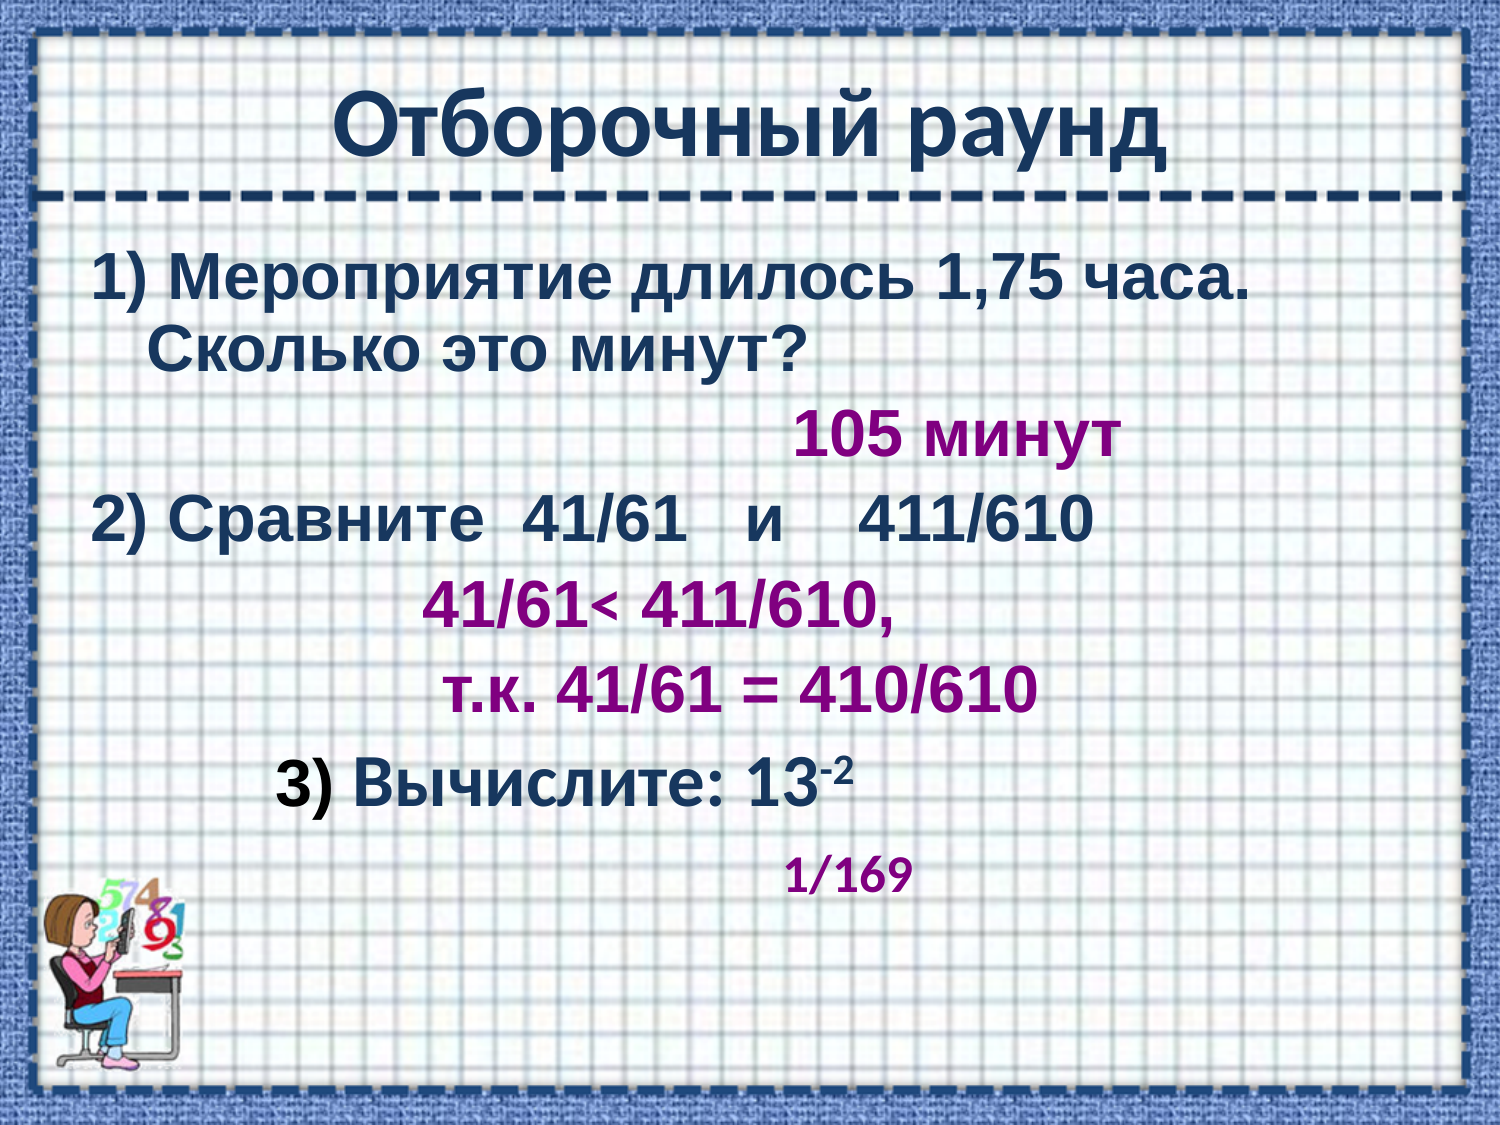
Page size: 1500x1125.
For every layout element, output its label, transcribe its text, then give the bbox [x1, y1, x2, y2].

title Отборочный раунд [75, 45, 1425, 188]
picture [0, 0, 1500, 1125]
list 1) Мероприятие длилось 1,75 часа. Сколько это минут? 105 минут 2) Сравните 41/61 и 411/610 41/61< 411/610, т.к. 41/61 = 410/610 3) Вычислите: 13-2 1/169 [75, 234, 1425, 1005]
